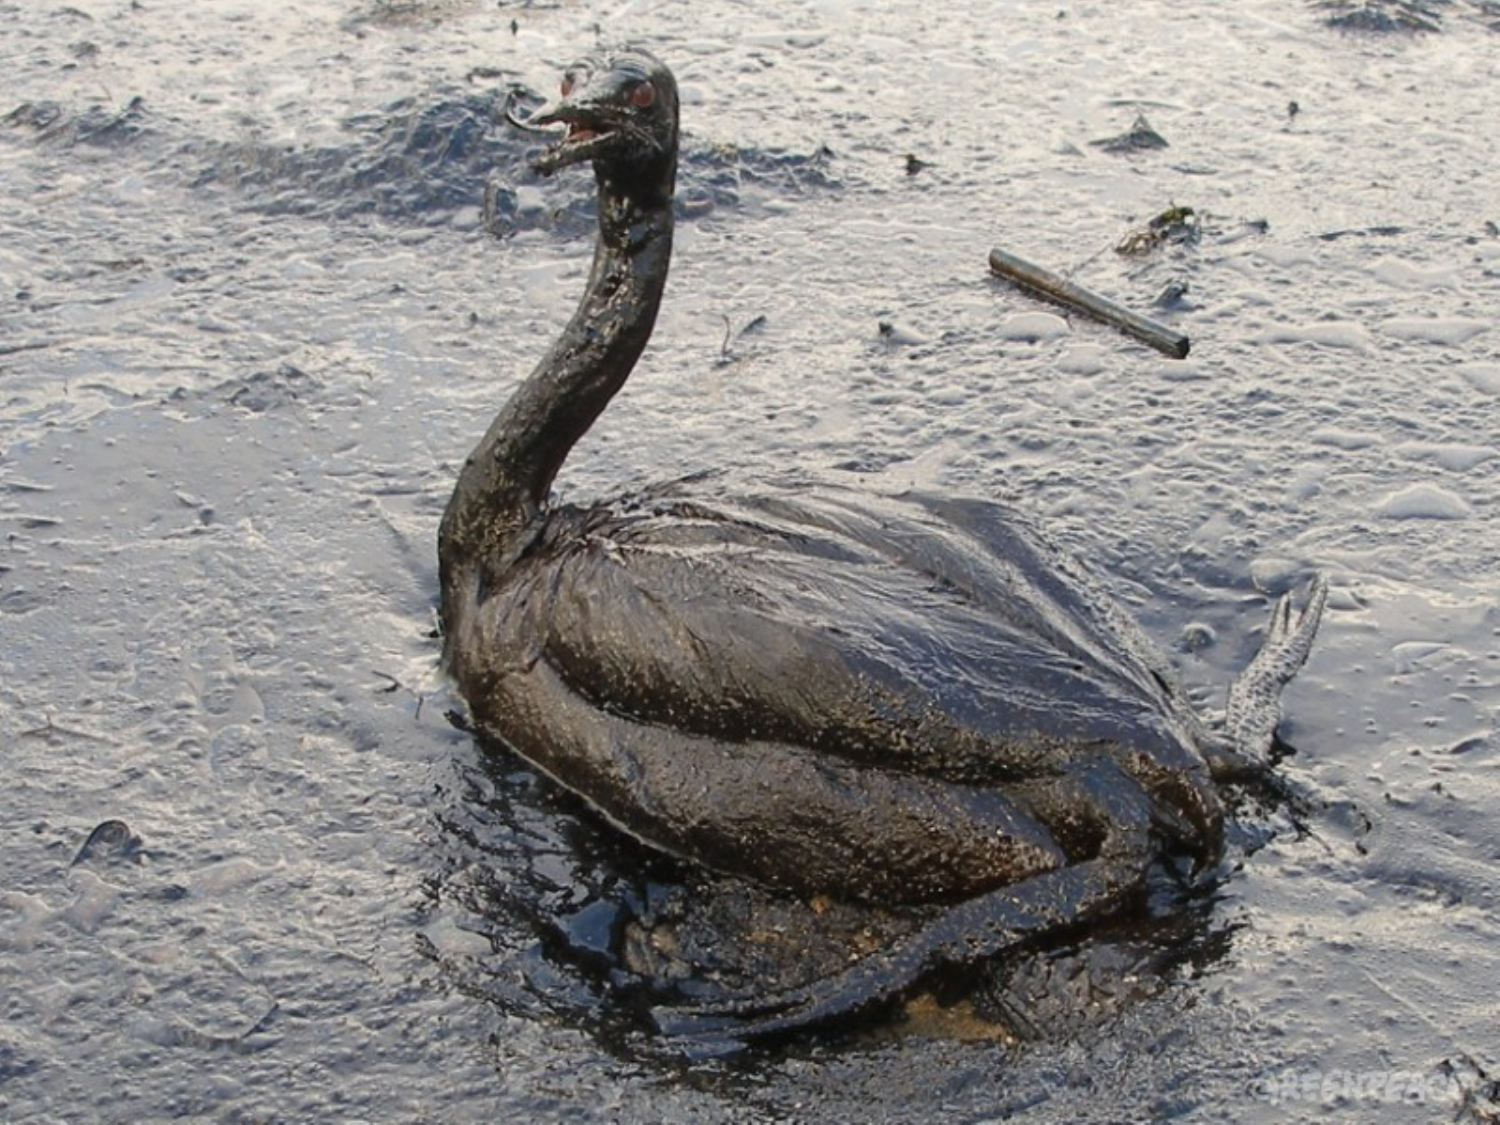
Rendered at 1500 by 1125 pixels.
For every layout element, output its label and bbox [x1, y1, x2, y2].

list [0, 0, 1500, 1125]
